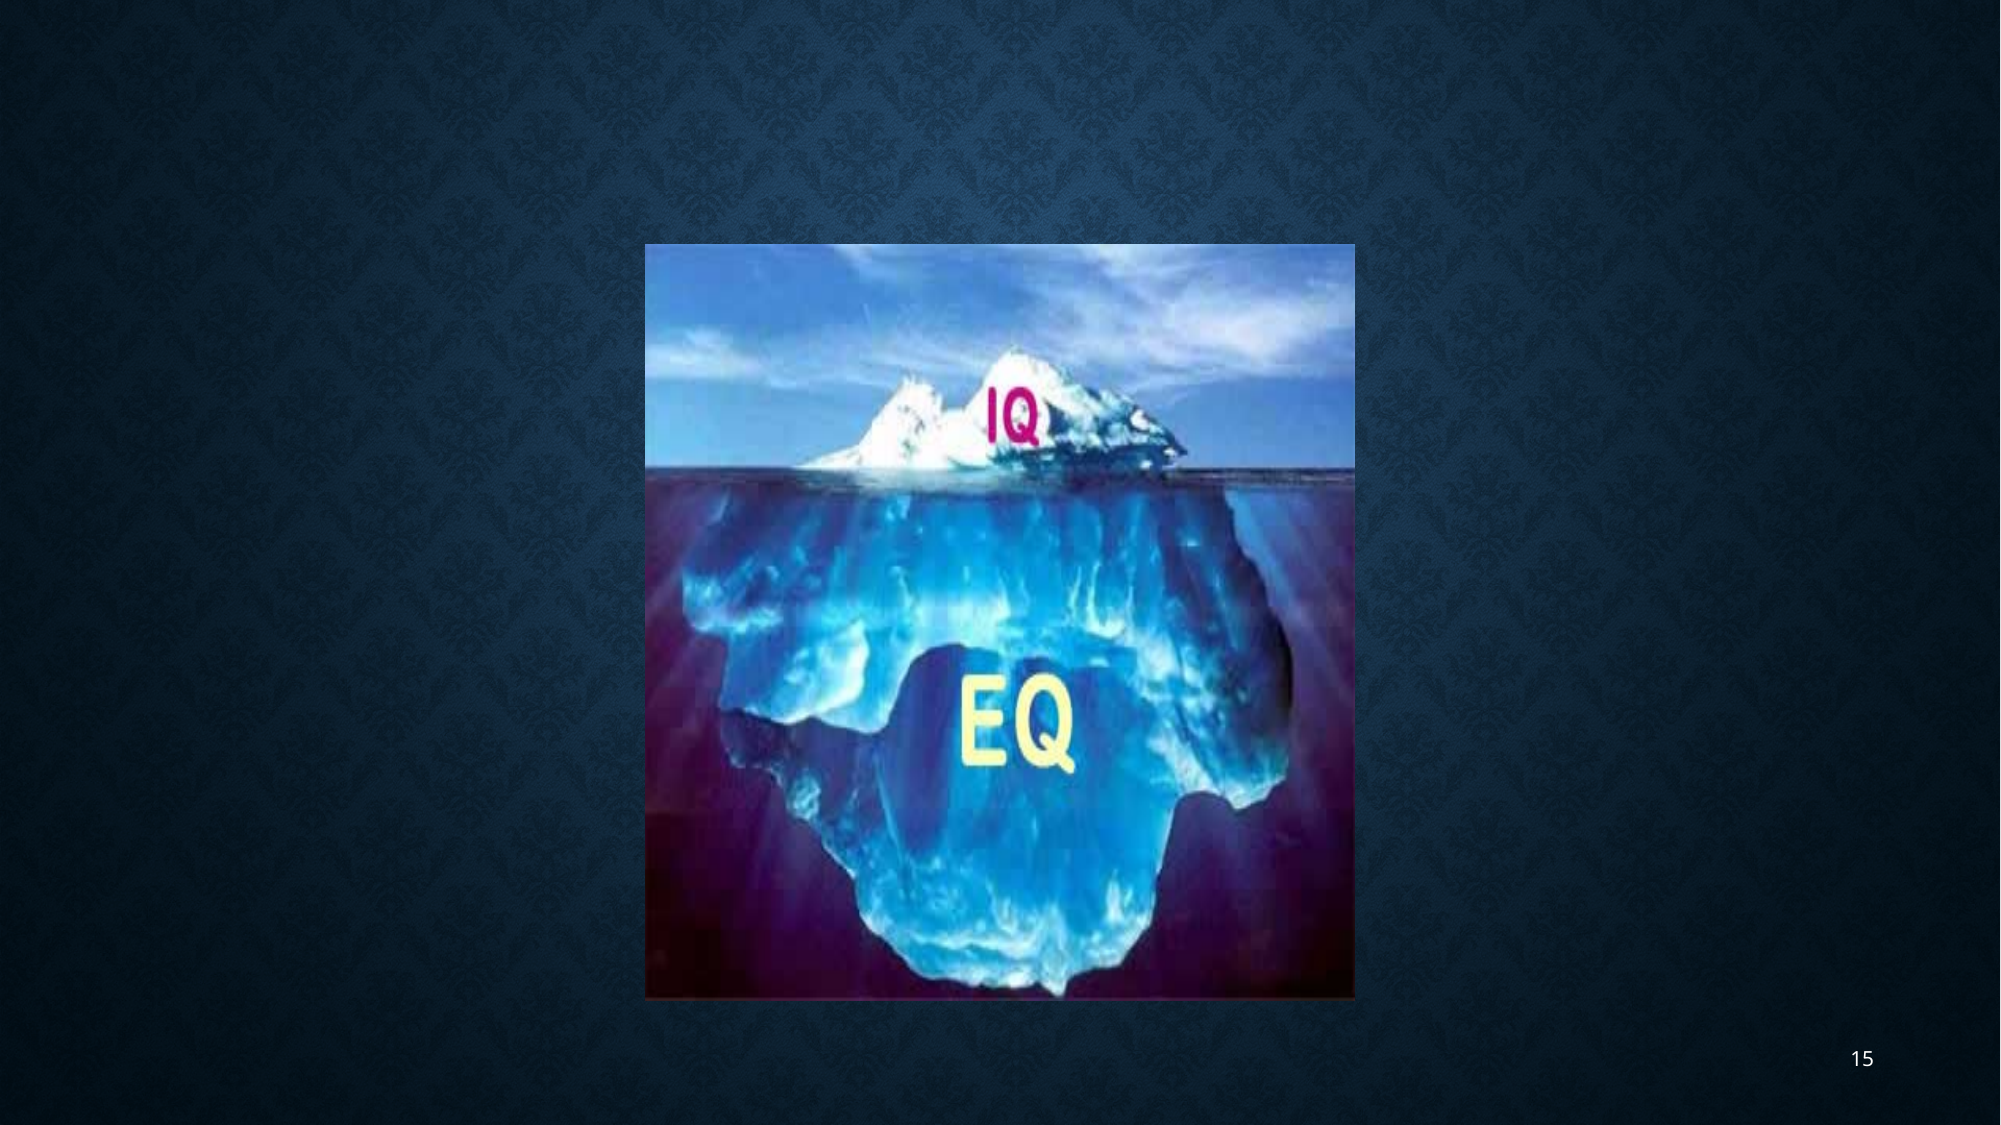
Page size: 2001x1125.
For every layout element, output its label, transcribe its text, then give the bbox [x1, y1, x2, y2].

slide_number 15 [1472, 1021, 1889, 1097]
picture [644, 243, 1355, 1001]
